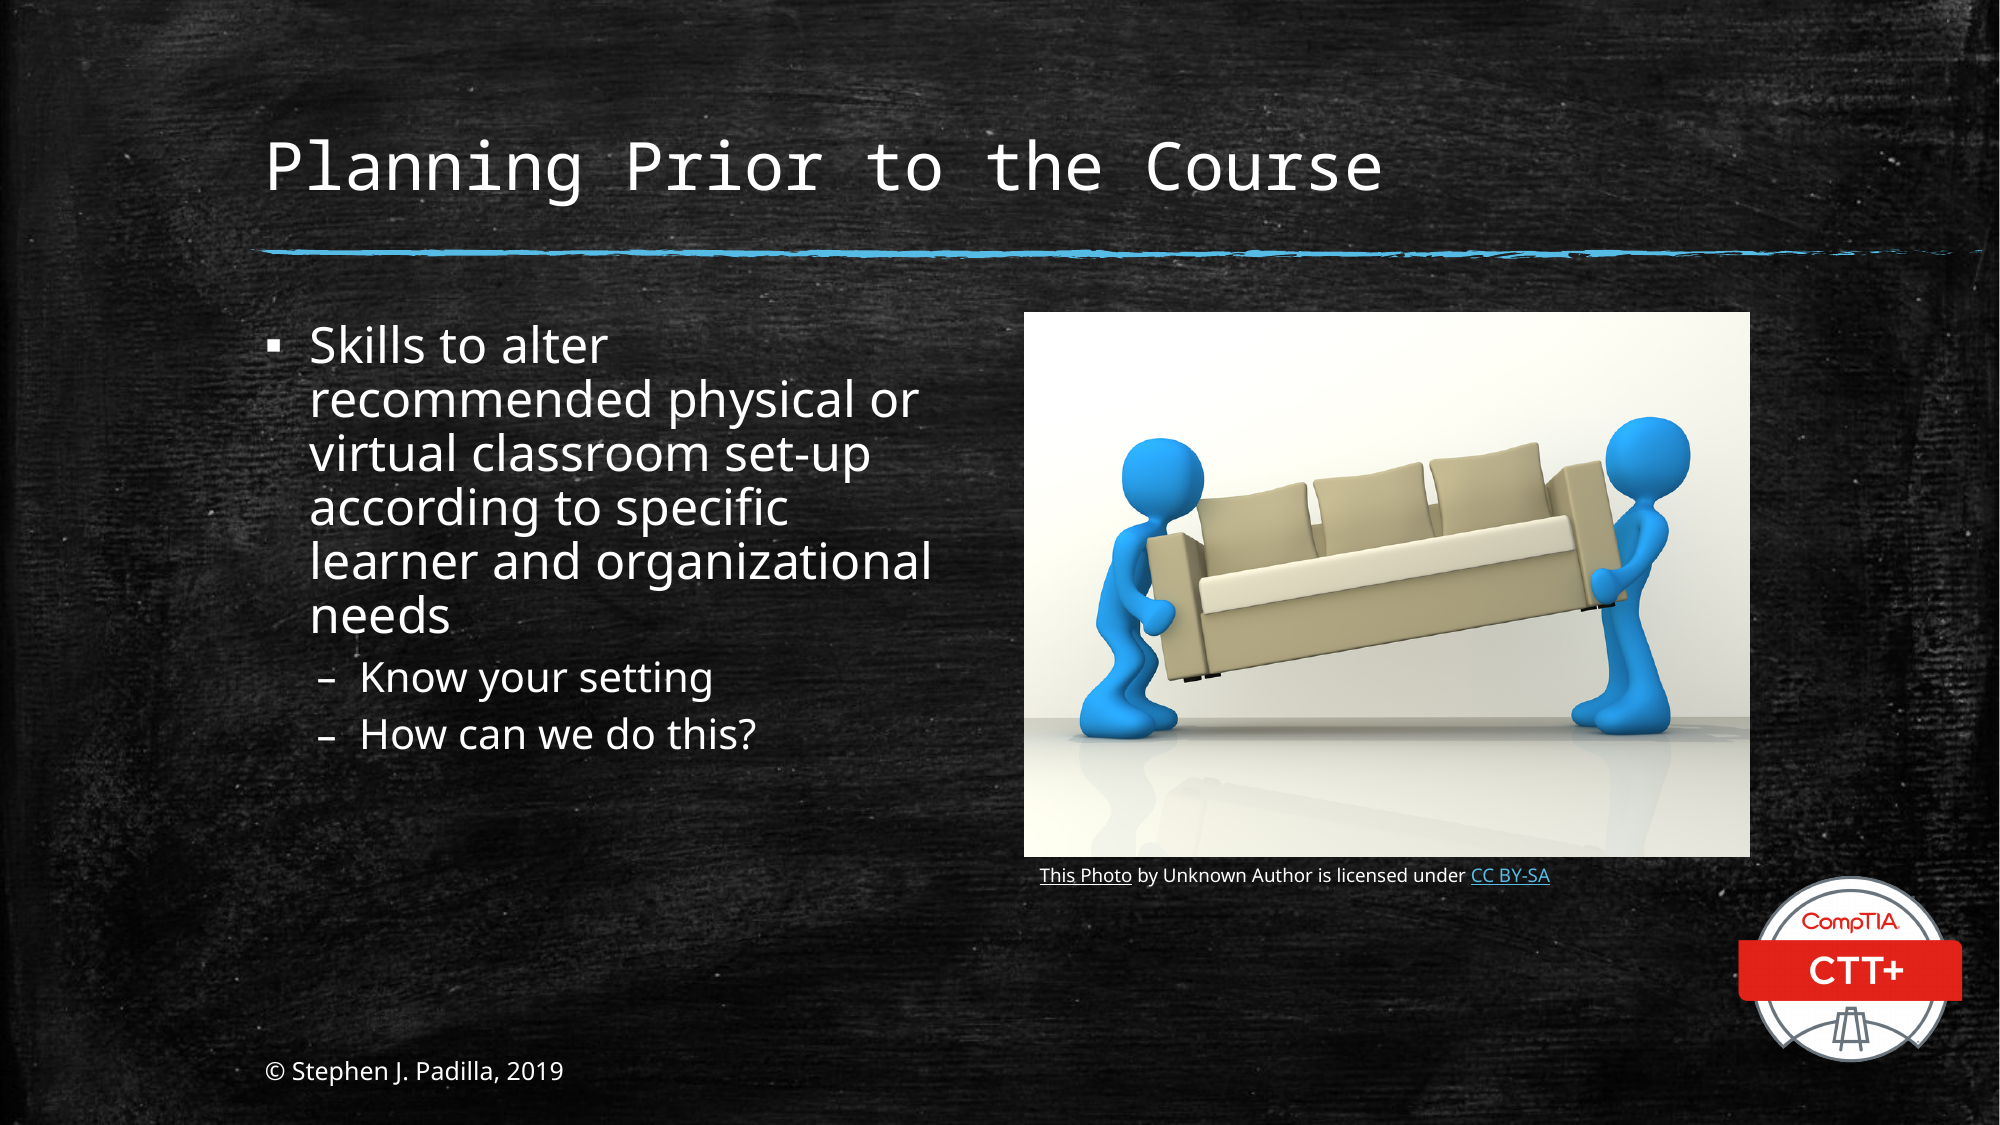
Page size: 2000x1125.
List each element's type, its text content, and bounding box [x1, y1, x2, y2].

footer © Stephen J. Padilla, 2019 [249, 1050, 1288, 1096]
list Skills to alter recommended physical or virtual classroom set-up according to specific learner and organizational needs Know your setting How can we do this? [249, 312, 975, 1013]
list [1024, 312, 1750, 857]
title Planning Prior to the Course [249, 45, 1750, 213]
picture [1699, 824, 2000, 1125]
text_box This Photo by Unknown Author is licensed under CC BY-SA [1024, 857, 1699, 897]
